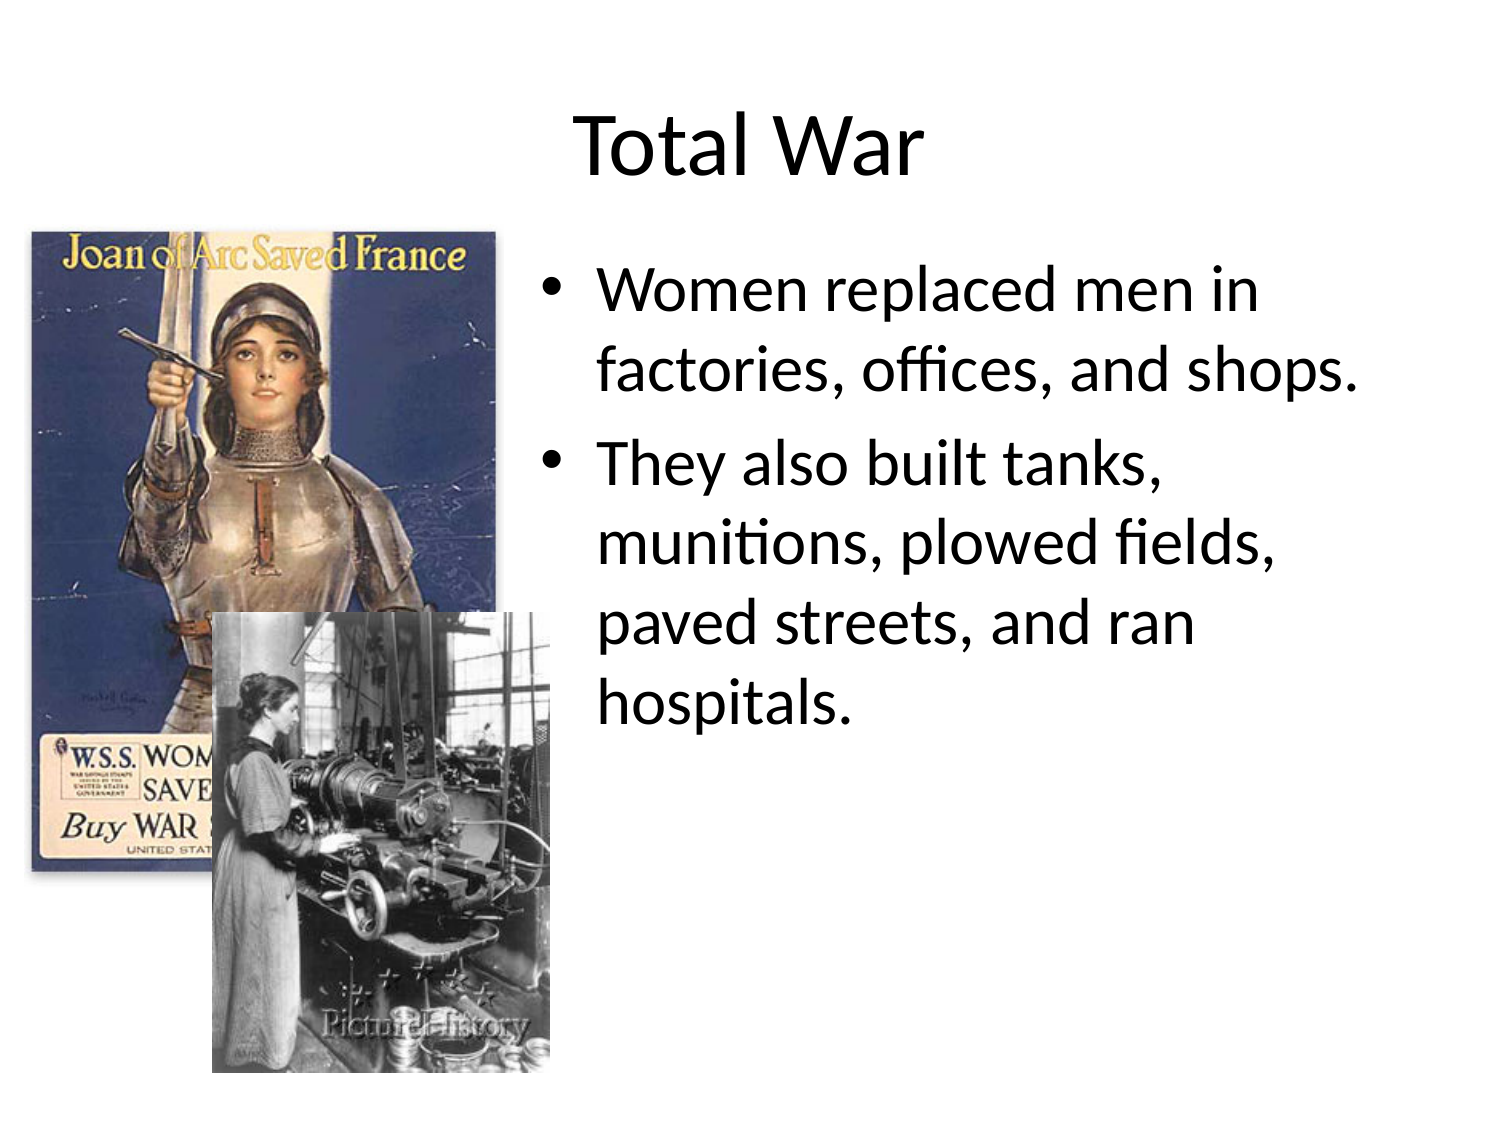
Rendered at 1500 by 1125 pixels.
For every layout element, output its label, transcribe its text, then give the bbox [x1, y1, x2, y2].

picture [24, 224, 551, 1074]
list Women replaced men in factories, offices, and shops. They also built tanks, munitions, plowed fields, paved streets, and ran hospitals. [525, 237, 1463, 1005]
title Total War [75, 45, 1425, 233]
